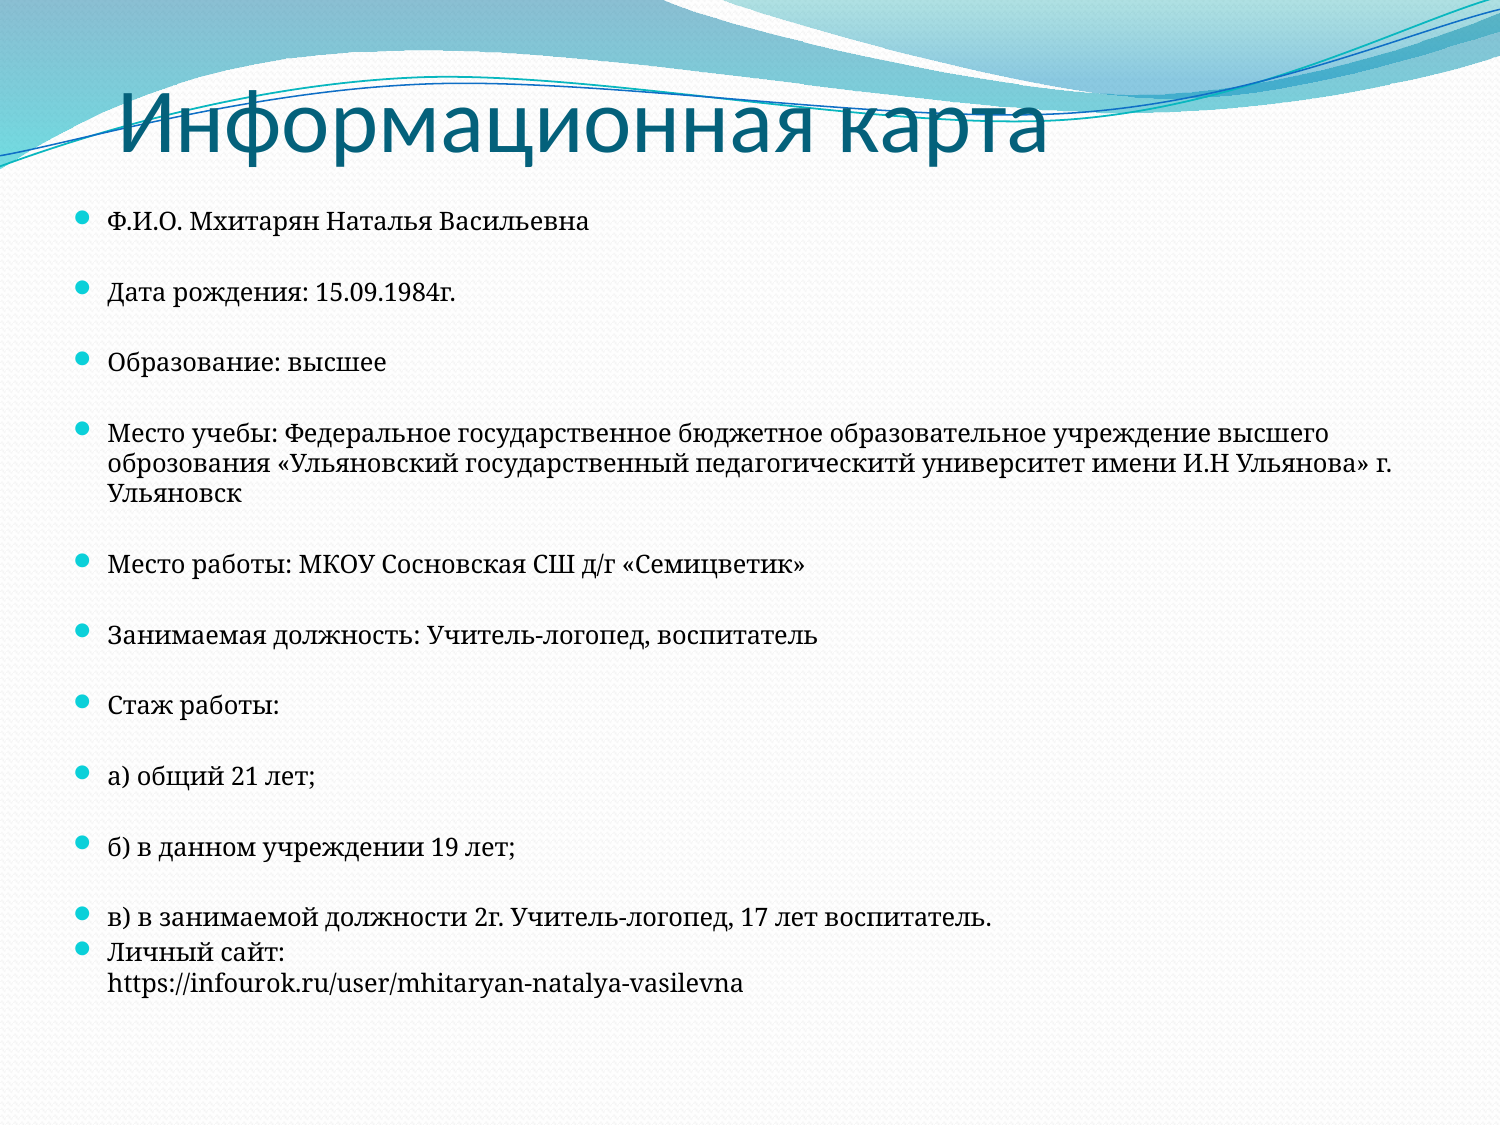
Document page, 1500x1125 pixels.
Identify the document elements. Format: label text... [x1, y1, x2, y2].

title Информационная карта [117, 93, 1468, 282]
list Ф.И.О. Мхитарян Наталья Васильевна Дата рождения: 15.09.1984г. Образование: высшее Место учебы: Федеральное государственное бюджетное образовательное учреждение высшего оброзования «Ульяновский государственный педагогическитй университет имени И.Н Ульянова» г. Ульяновск Место работы: МКОУ Сосновская СШ д/г «Семицветик» Занимаемая должность: Учитель-логопед, воспитатель Стаж работы: а) общий 21 лет; б) в данном учреждении 19 лет; в) в занимаемой должности 2г. Учитель-логопед, 17 лет воспитатель. Личный сайт: https://infourok.ru/user/mhitaryan-natalya-vasilevna [58, 164, 1425, 1038]
